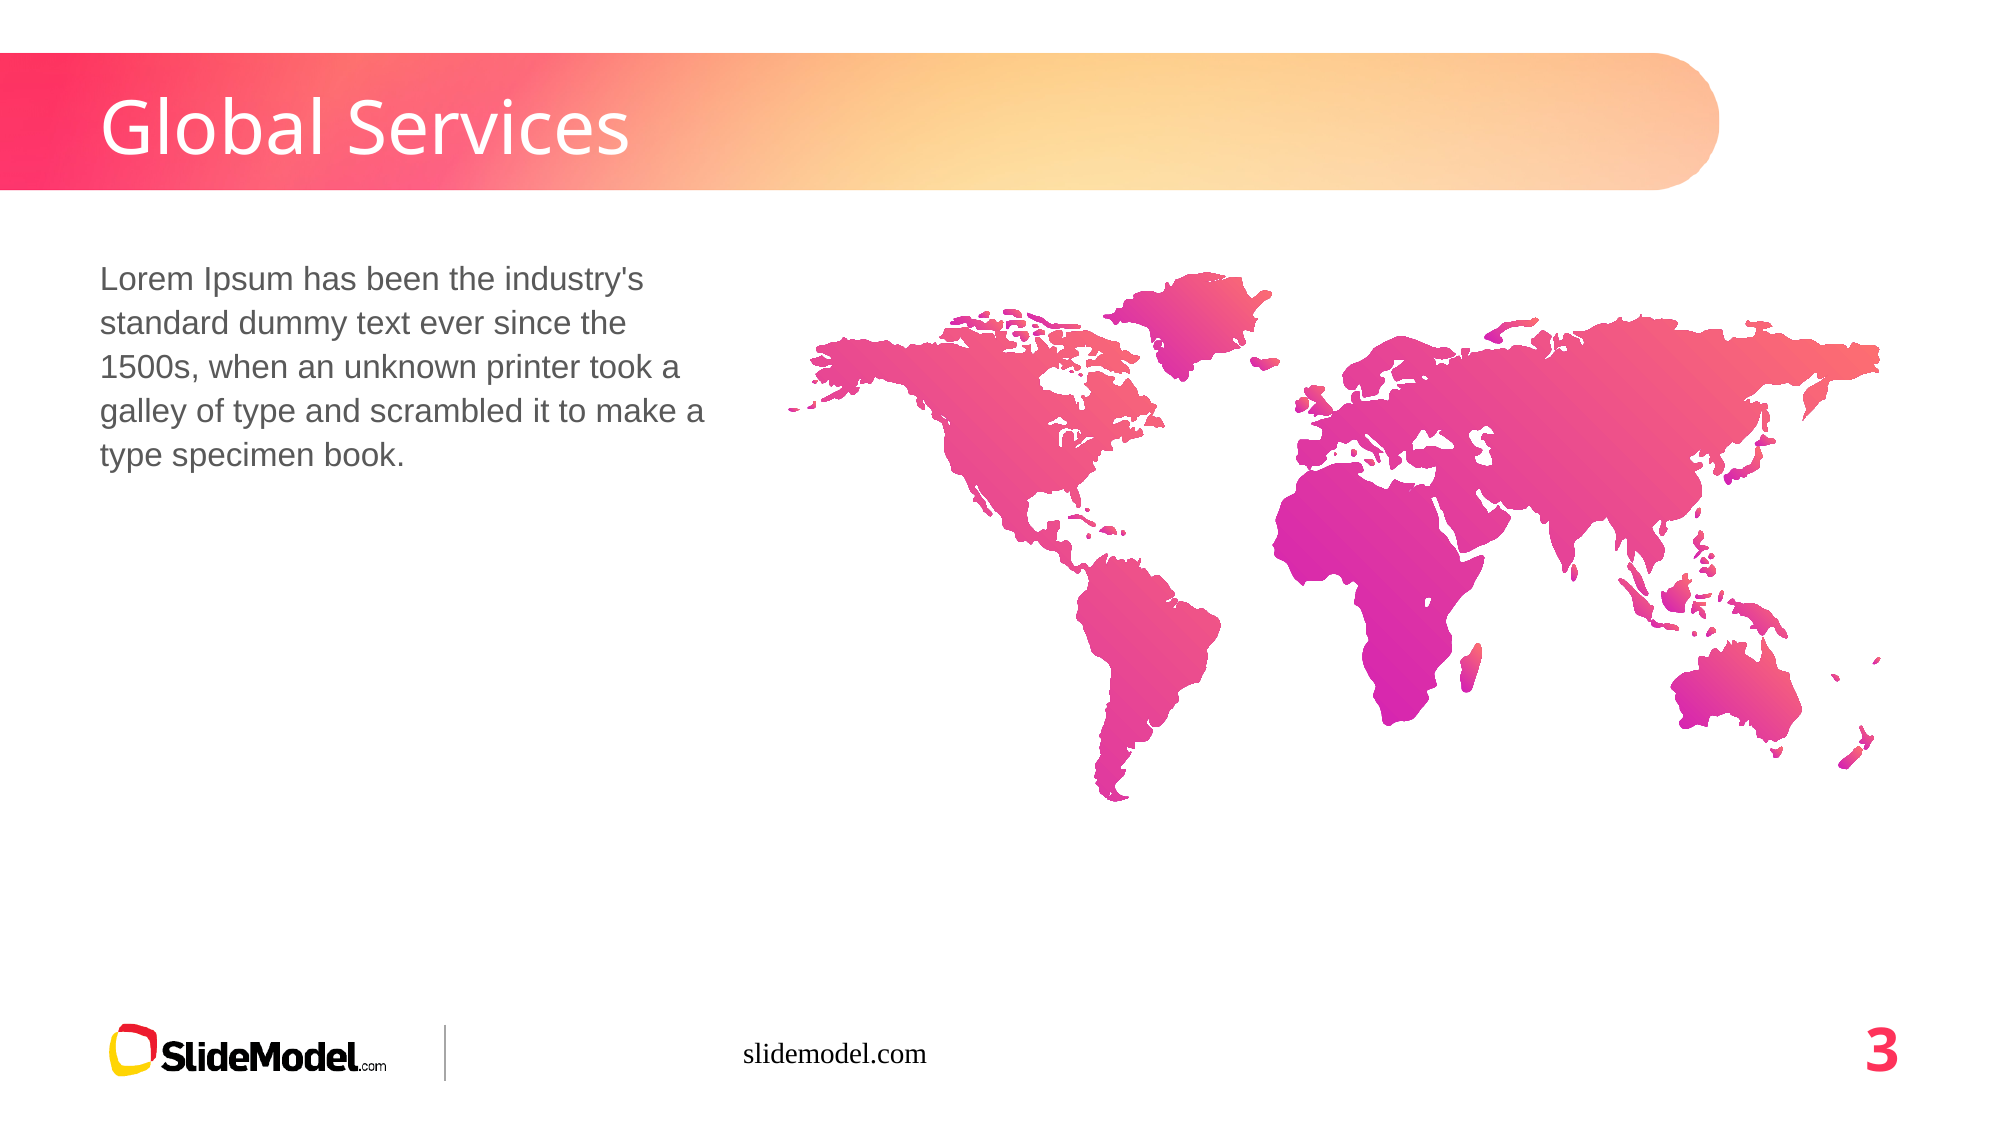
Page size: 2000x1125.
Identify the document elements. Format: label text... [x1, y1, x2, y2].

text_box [788, 272, 1881, 802]
list Lorem Ipsum has been the industry's standard dummy text ever since the 1500s, when an unknown printer took a galley of type and scrambled it to make a type specimen book. [99, 243, 729, 929]
title Global Services [99, 66, 1900, 183]
picture [0, 19, 2000, 226]
slide_number 3 [1432, 1022, 1900, 1083]
footer slidemodel.com [518, 1022, 1152, 1083]
picture [99, 1004, 407, 1095]
